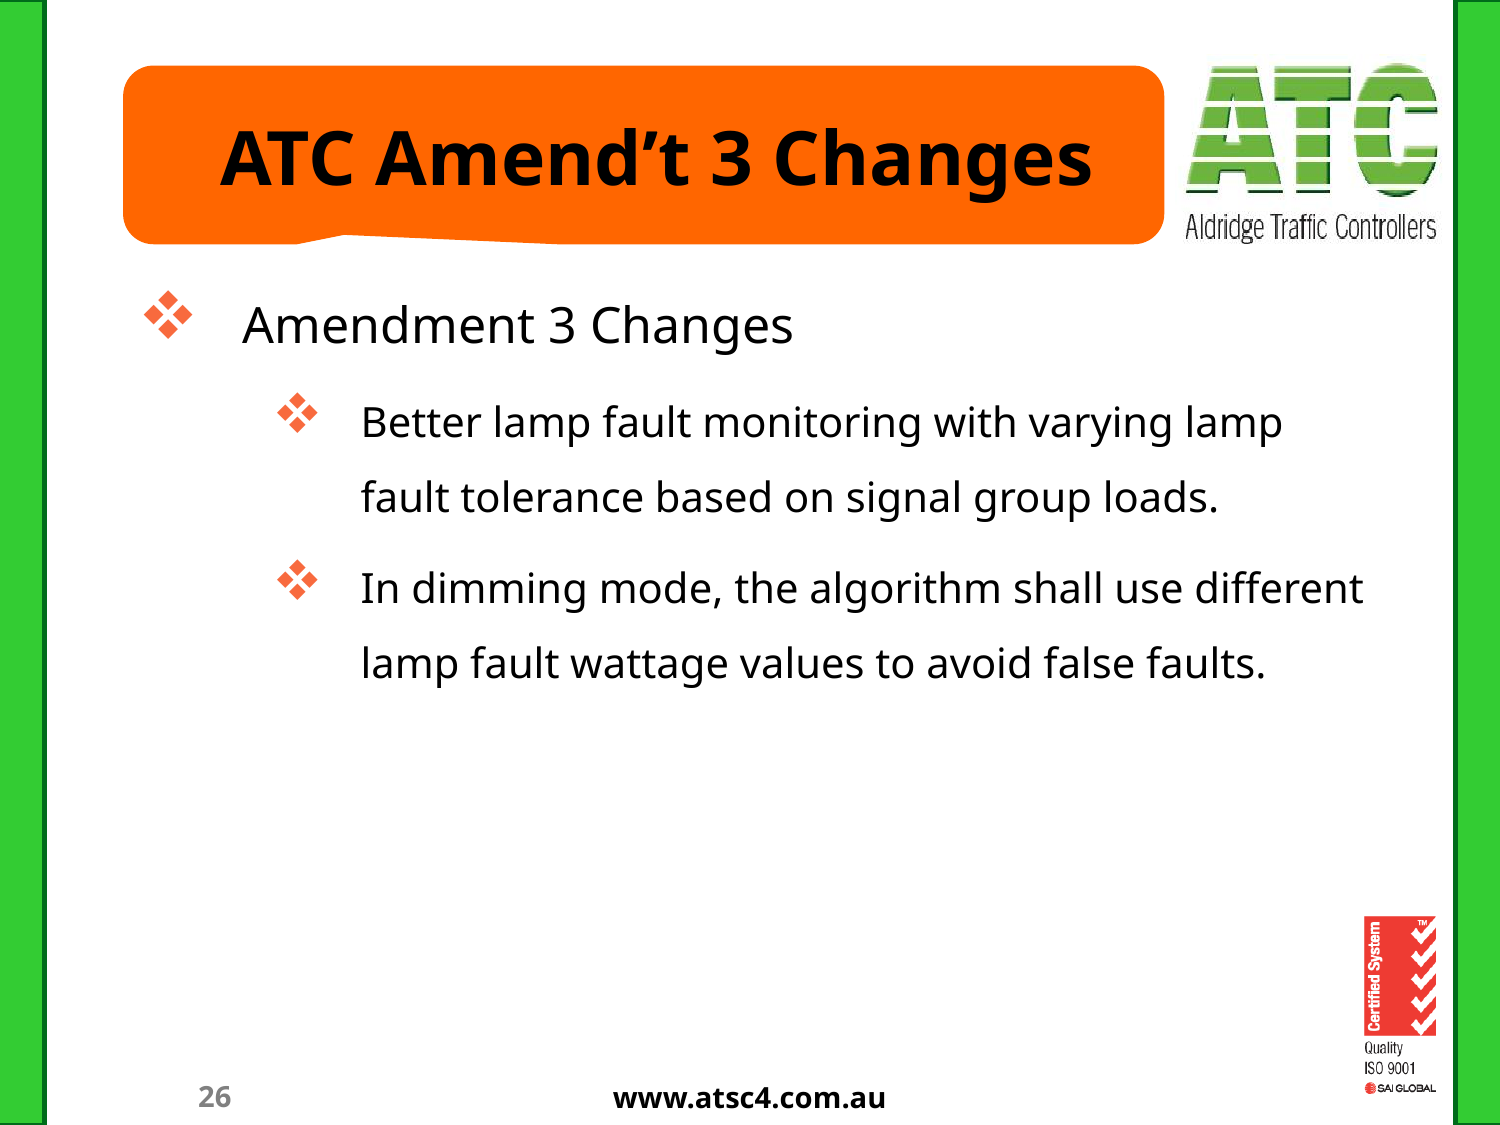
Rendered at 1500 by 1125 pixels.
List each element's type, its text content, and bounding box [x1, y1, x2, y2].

list Amendment 3 Changes Better lamp fault monitoring with varying lamp fault tolerance based on signal group loads. In dimming mode, the algorithm shall use different lamp fault wattage values to avoid false faults. [123, 256, 1389, 1048]
title ATC Amend’t 3 Changes [127, 66, 1188, 245]
footer www.atsc4.com.au [389, 1048, 1111, 1125]
picture [1175, 54, 1447, 252]
picture [1364, 916, 1436, 1094]
slide_number 26 [182, 1070, 349, 1107]
